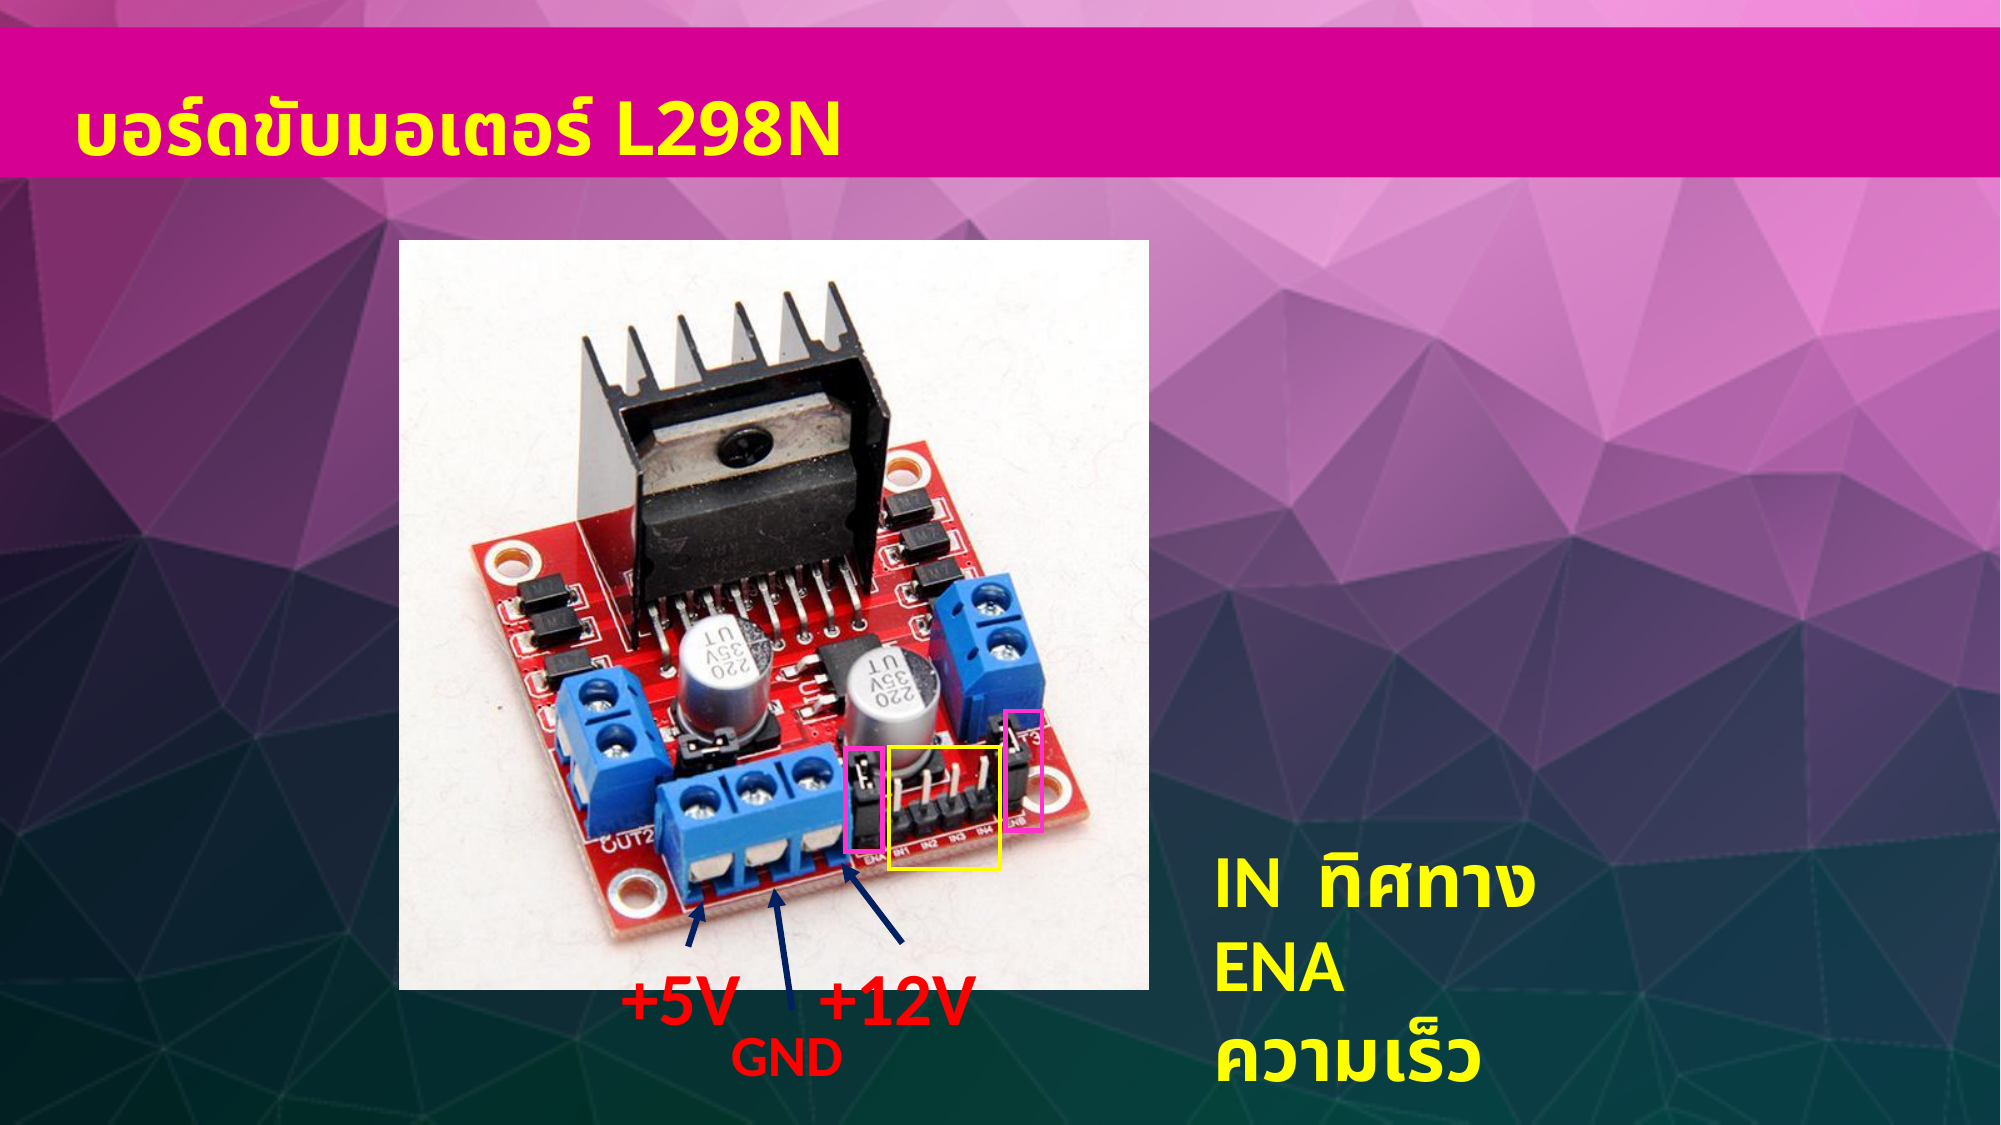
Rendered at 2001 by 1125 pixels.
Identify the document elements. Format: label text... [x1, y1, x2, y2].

picture [0, 0, 2001, 1125]
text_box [773, 887, 793, 1011]
text_box GND [715, 1010, 869, 1096]
text_box +5V [606, 998, 760, 1048]
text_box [840, 862, 903, 944]
text_box IN ทิศทาง [1198, 825, 1613, 930]
text_box บอร์ดขับมอเตอร์ L298N [0, 27, 2000, 178]
text_box ENA ความเร็ว [1198, 930, 1613, 1104]
text_box +12V [804, 998, 1001, 1049]
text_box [687, 901, 703, 947]
